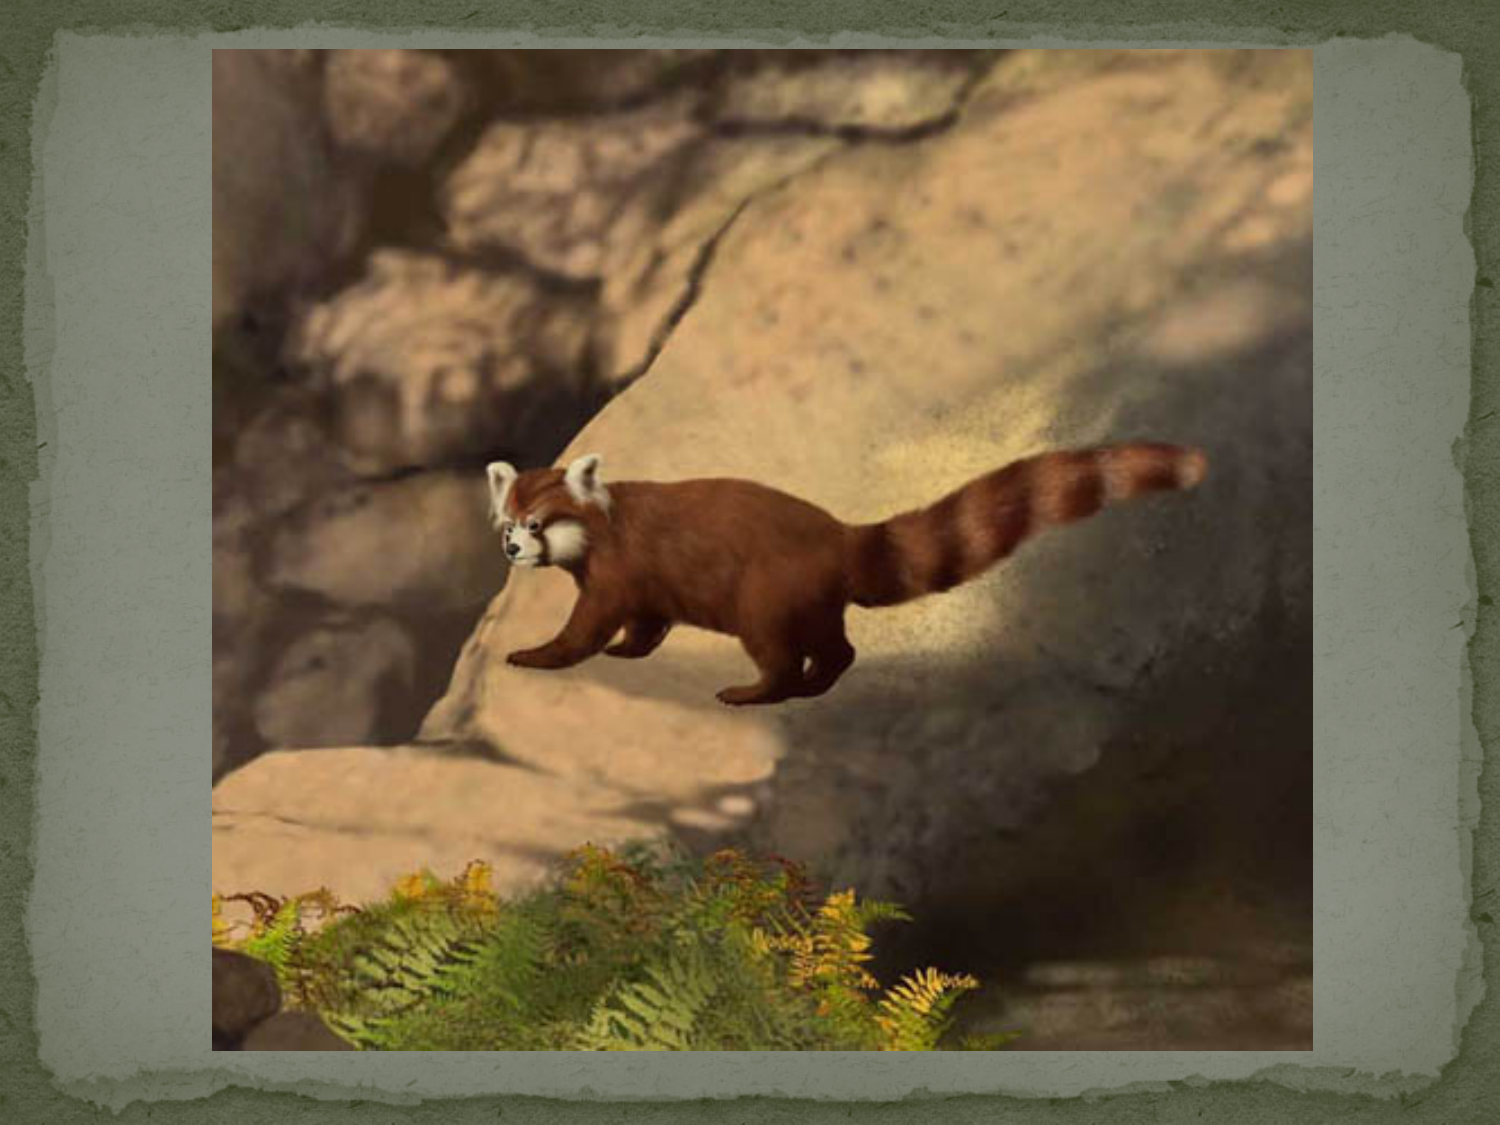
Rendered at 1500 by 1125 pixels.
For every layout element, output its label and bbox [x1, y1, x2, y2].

picture [212, 49, 1313, 1051]
